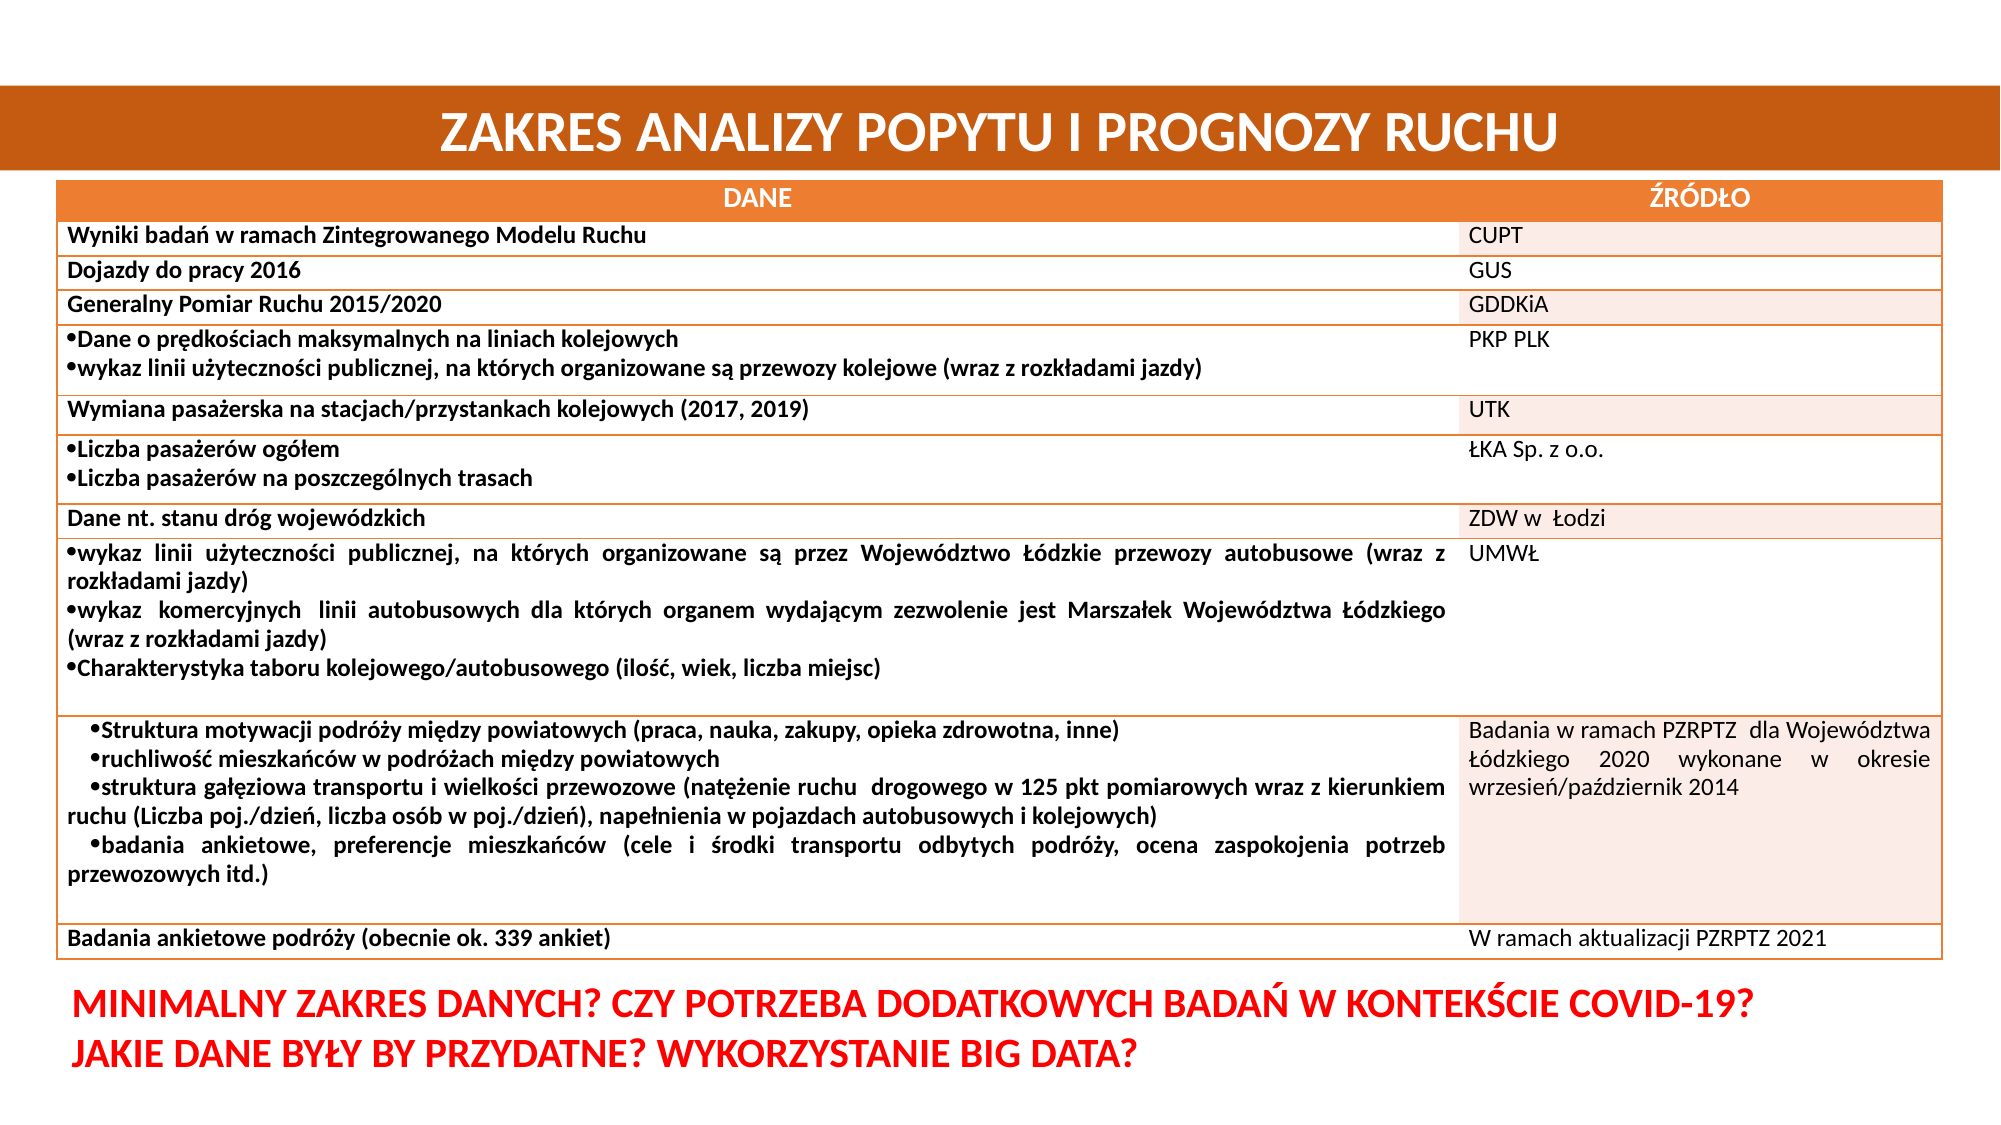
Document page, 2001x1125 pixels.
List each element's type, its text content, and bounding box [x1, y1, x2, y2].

table_cell Liczba pasażerów ogółem Liczba pasażerów na poszczególnych trasach [58, 436, 1459, 503]
table_cell GUS [1459, 257, 1941, 289]
table_cell UMWŁ [1459, 539, 1941, 715]
table_header DANE [58, 182, 1459, 220]
table_cell Wyniki badań w ramach Zintegrowanego Modelu Ruchu [58, 222, 1459, 255]
table_cell Badania ankietowe podróży (obecnie ok. 339 ankiet) [58, 925, 1459, 958]
table_cell GDDKiA [1459, 291, 1941, 324]
table_cell Struktura motywacji podróży między powiatowych (praca, nauka, zakupy, opieka zdrowotna, inne) ruchliwość mieszkańców w podróżach między powiatowych struktura gałęziowa transportu i wielkości przewozowe (natężenie ruchu drogowego w 125 pkt pomiarowych wraz z kierunkiem ruchu (Liczba poj./dzień, liczba osób w poj./dzień), napełnienia w pojazdach autobusowych i kolejowych) badania ankietowe, preferencje mieszkańców (cele i środki transportu odbytych podróży, ocena zaspokojenia potrzeb przewozowych itd.) [58, 717, 1459, 923]
text_box MINIMALNY ZAKRES DANYCH? CZY POTRZEBA DODATKOWYCH BADAŃ W KONTEKŚCIE COVID-19? JAKIE DANE BYŁY BY PRZYDATNE? WYKORZYSTANIE BIG DATA? [56, 968, 1943, 1084]
table_cell CUPT [1459, 222, 1941, 255]
table_cell Dane o prędkościach maksymalnych na liniach kolejowych wykaz linii użyteczności publicznej, na których organizowane są przewozy kolejowe (wraz z rozkładami jazdy) [58, 326, 1459, 395]
table_cell Badania w ramach PZRPTZ dla Województwa Łódzkiego 2020 wykonane w okresie wrzesień/październik 2014 [1459, 717, 1941, 923]
text_box ZAKRES ANALIZY POPYTU I PROGNOZY RUCHU [0, 85, 2000, 171]
table_cell wykaz linii użyteczności publicznej, na których organizowane są przez Województwo Łódzkie przewozy autobusowe (wraz z rozkładami jazdy) wykaz komercyjnych linii autobusowych dla których organem wydającym zezwolenie jest Marszałek Województwa Łódzkiego (wraz z rozkładami jazdy) Charakterystyka taboru kolejowego/autobusowego (ilość, wiek, liczba miejsc) [58, 539, 1459, 715]
table_cell ZDW w Łodzi [1459, 505, 1941, 538]
table_cell PKP PLK [1459, 326, 1941, 395]
table_cell W ramach aktualizacji PZRPTZ 2021 [1459, 925, 1941, 958]
table_header ŹRÓDŁO [1459, 182, 1941, 220]
table_cell Dane nt. stanu dróg wojewódzkich [58, 505, 1459, 538]
table_cell Dojazdy do pracy 2016 [58, 257, 1459, 289]
table_cell ŁKA Sp. z o.o. [1459, 436, 1941, 503]
table_cell UTK [1459, 396, 1941, 434]
table_cell Wymiana pasażerska na stacjach/przystankach kolejowych (2017, 2019) [58, 396, 1459, 434]
table_cell Generalny Pomiar Ruchu 2015/2020 [58, 291, 1459, 324]
